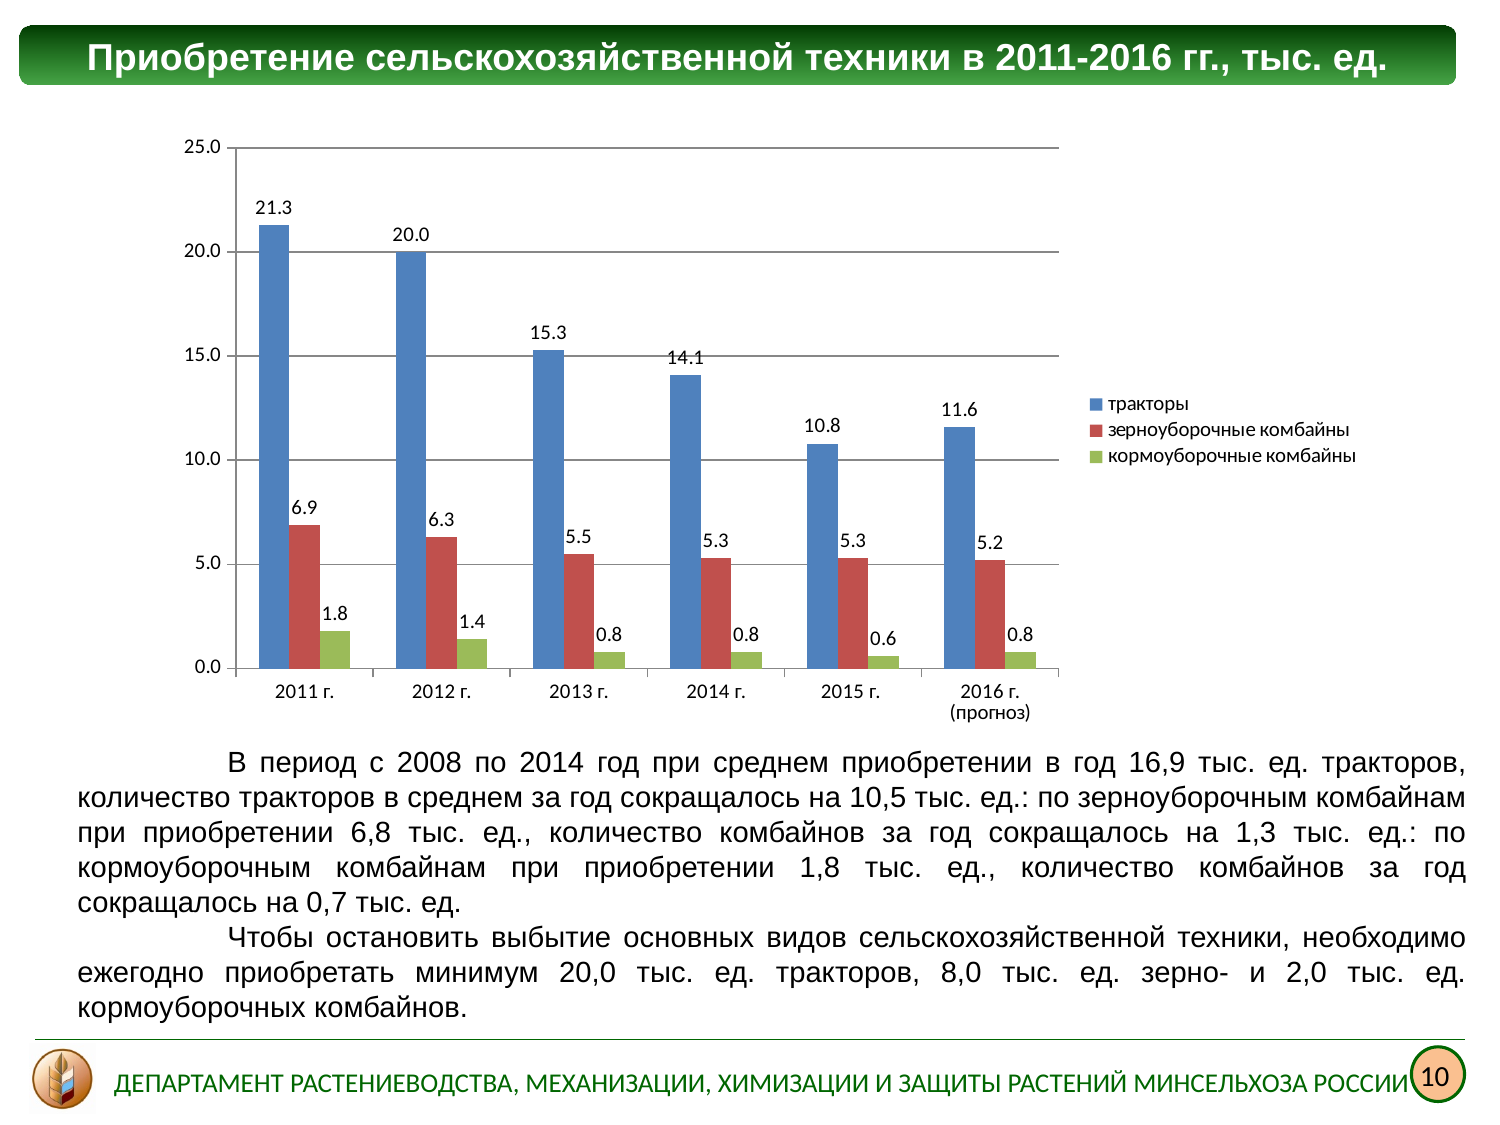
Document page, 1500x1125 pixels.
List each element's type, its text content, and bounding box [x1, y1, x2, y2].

text_box Приобретение сельскохозяйственной техники в 2011-2016 гг., тыс. ед. [19, 25, 1456, 85]
slide_number 10 [1114, 1047, 1465, 1105]
picture [29, 1042, 97, 1115]
text_box ДЕПАРТАМЕНТ РАСТЕНИЕВОДСТВА, МЕХАНИЗАЦИИ, ХИМИЗАЦИИ И ЗАЩИТЫ РАСТЕНИЙ МИНСЕЛЬХОЗА РОССИИ [101, 1057, 1424, 1106]
text_box В период с 2008 по 2014 год при среднем приобретении в год 16,9 тыс. ед. тракторов, количество тракторов в среднем за год сокращалось на 10,5 тыс. ед.: по зерноуборочным комбайнам при приобретении 6,8 тыс. ед., количество комбайнов за год сокращалось на 1,3 тыс. ед.: по кормоуборочным комбайнам при приобретении 1,8 тыс. ед., количество комбайнов за год сокращалось на 0,7 тыс. ед. Чтобы остановить выбытие основных видов сельскохозяйственной техники, необходимо ежегодно приобретать минимум 20,0 тыс. ед. тракторов, 8,0 тыс. ед. зерно- и 2,0 тыс. ед. кормоуборочных комбайнов. [62, 736, 1483, 1031]
chart [159, 125, 1377, 737]
